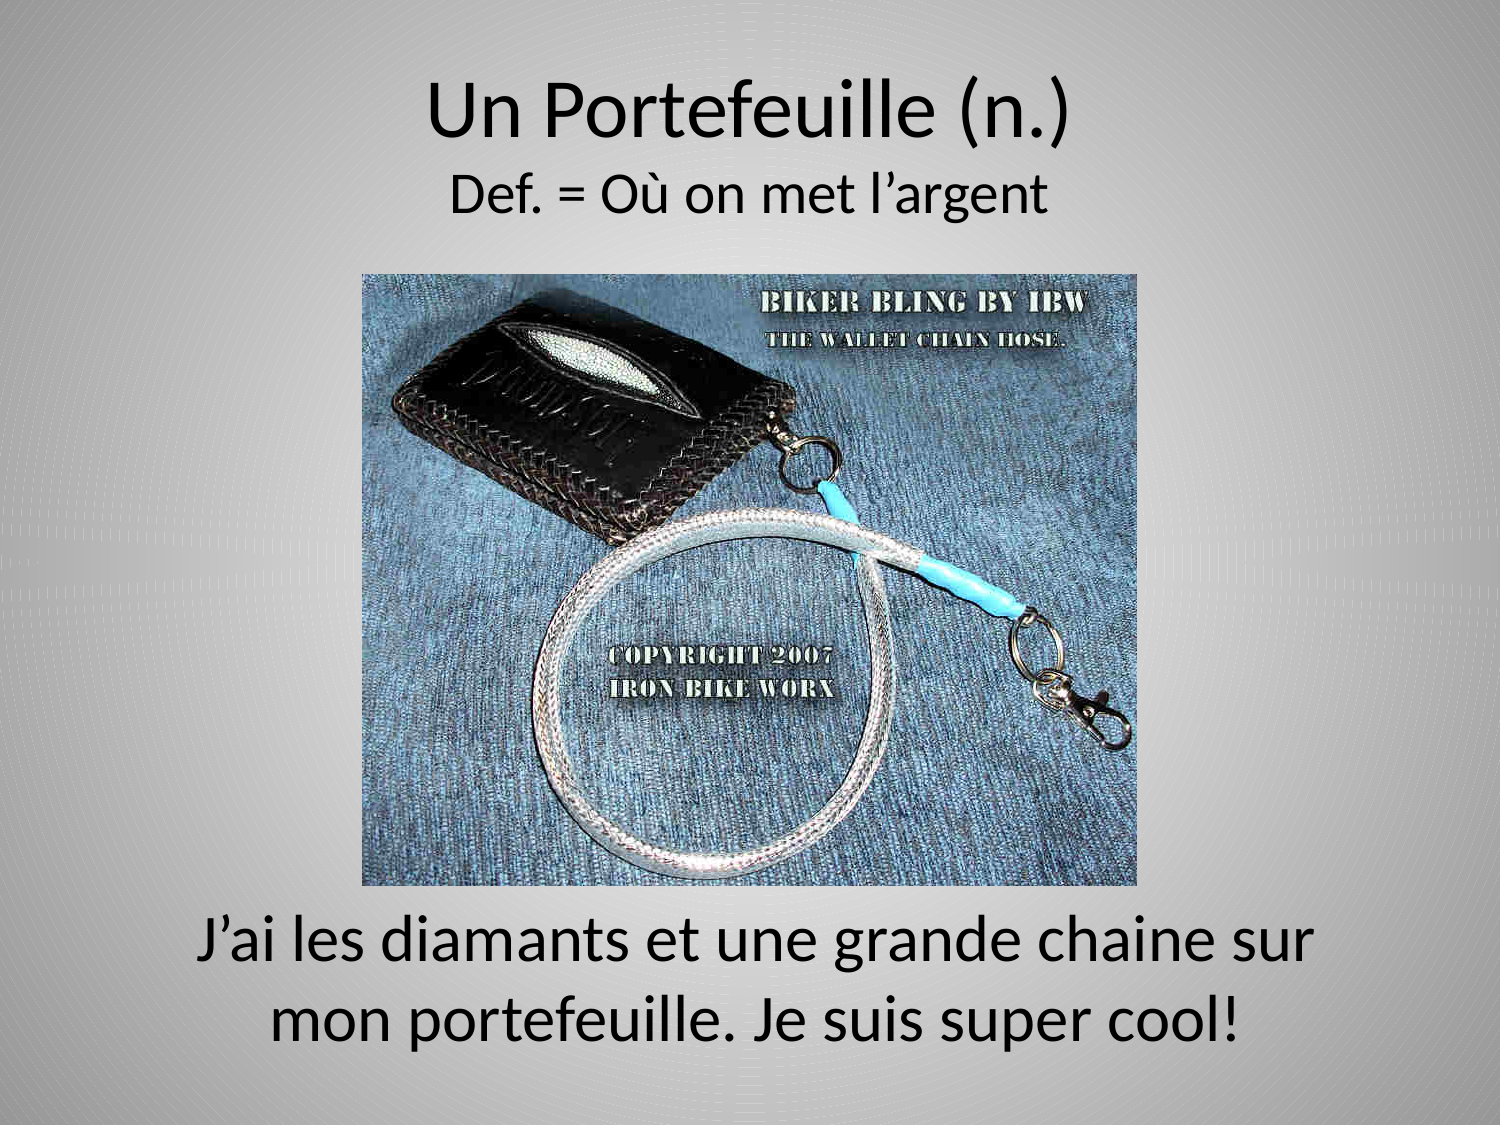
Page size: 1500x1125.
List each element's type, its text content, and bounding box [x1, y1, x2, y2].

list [362, 274, 1137, 886]
text_box J’ai les diamants et une grande chaine sur mon portefeuille. Je suis super cool! [149, 887, 1363, 1063]
title Un Portefeuille (n.) Def. = Où on met l’argent [75, 45, 1425, 233]
